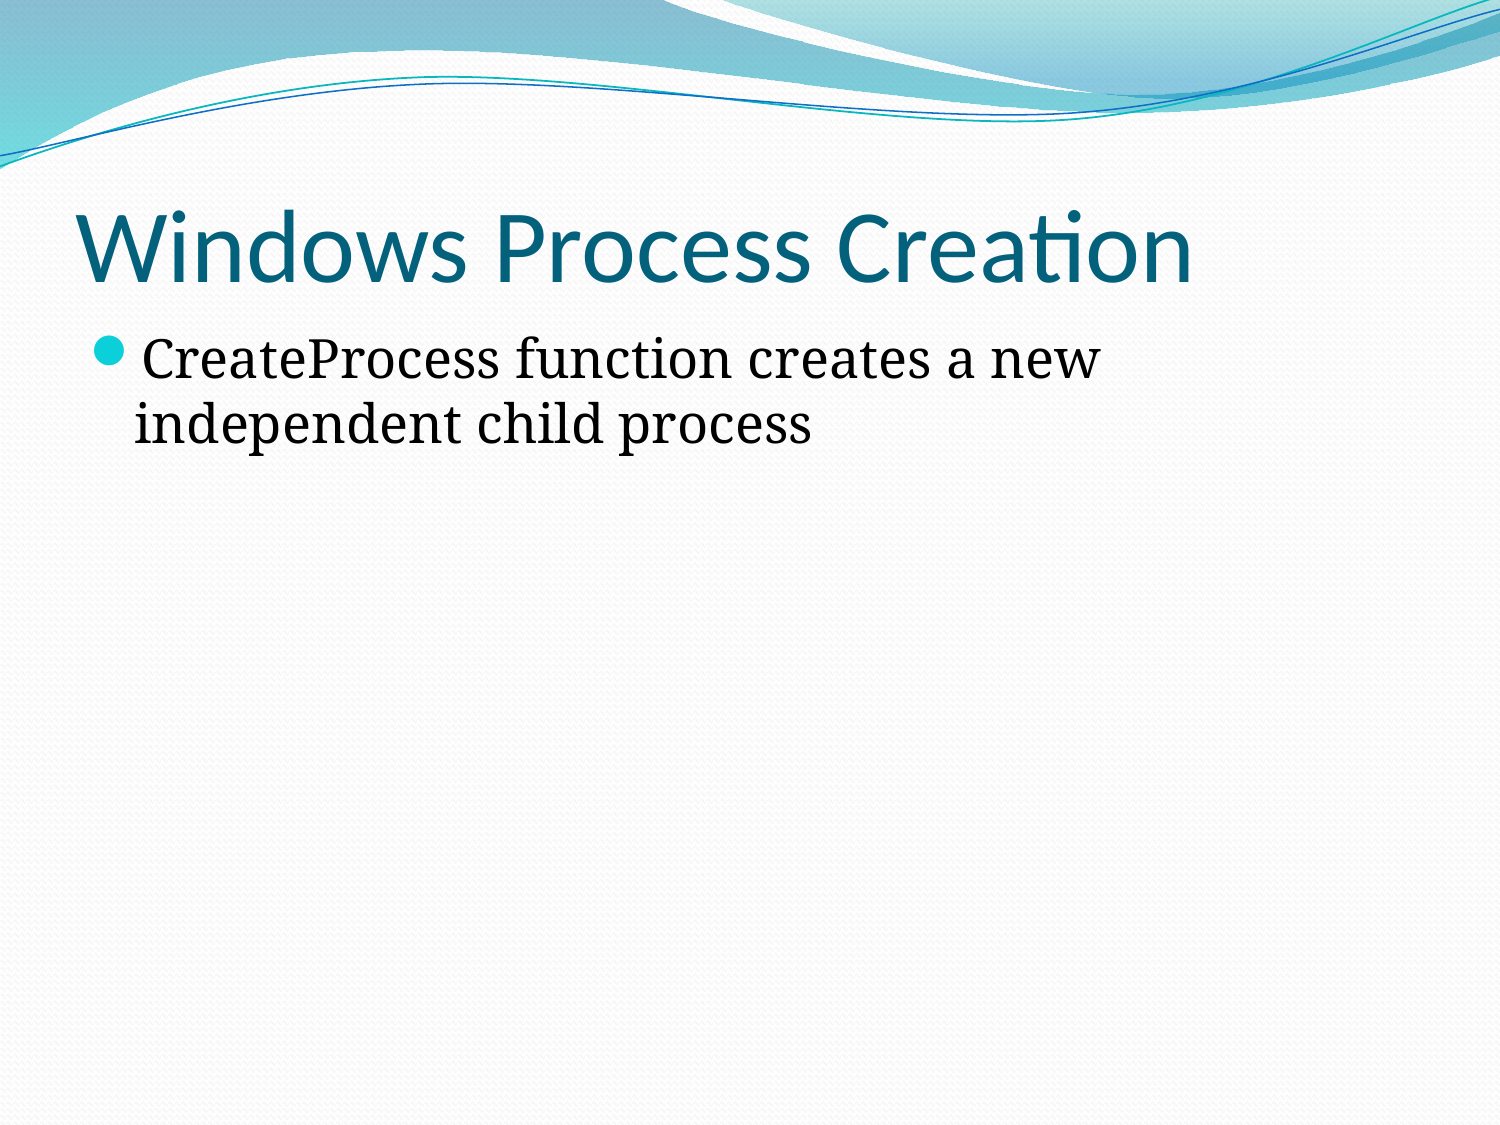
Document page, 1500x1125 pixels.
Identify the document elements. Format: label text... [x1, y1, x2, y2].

list CreateProcess function creates a new independent child process [75, 317, 1425, 1038]
title Windows Process Creation [75, 115, 1425, 303]
